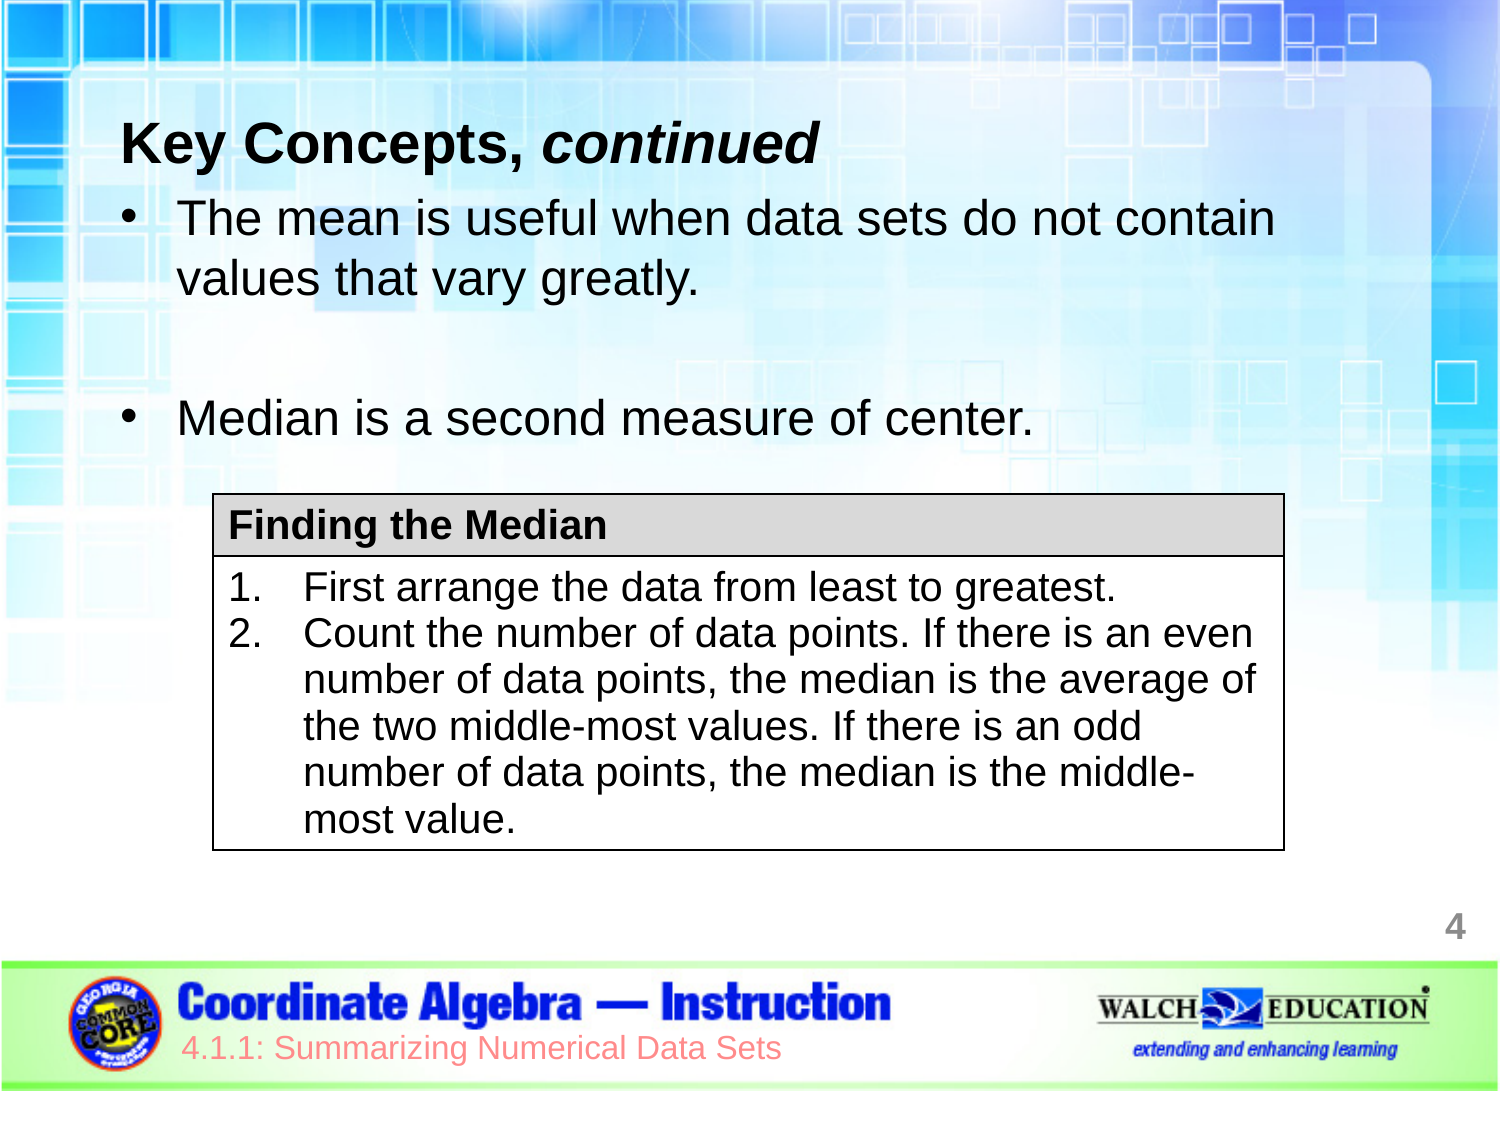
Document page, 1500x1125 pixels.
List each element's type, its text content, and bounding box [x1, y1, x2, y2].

table_cell First arrange the data from least to greatest. Count the number of data points. If there is an even number of data points, the median is the average of the two middle-most values. If there is an odd number of data points, the median is the middle-most value. [214, 557, 1283, 849]
picture [1, 0, 1500, 1091]
table_header Finding the Median [214, 495, 1283, 555]
slide_number 4 [1361, 901, 1481, 949]
footer 4.1.1: Summarizing Numerical Data Sets [166, 1024, 1080, 1069]
subtitle Key Concepts, continued The mean is useful when data sets do not contain values that vary greatly. Median is a second measure of center. [105, 97, 1394, 918]
